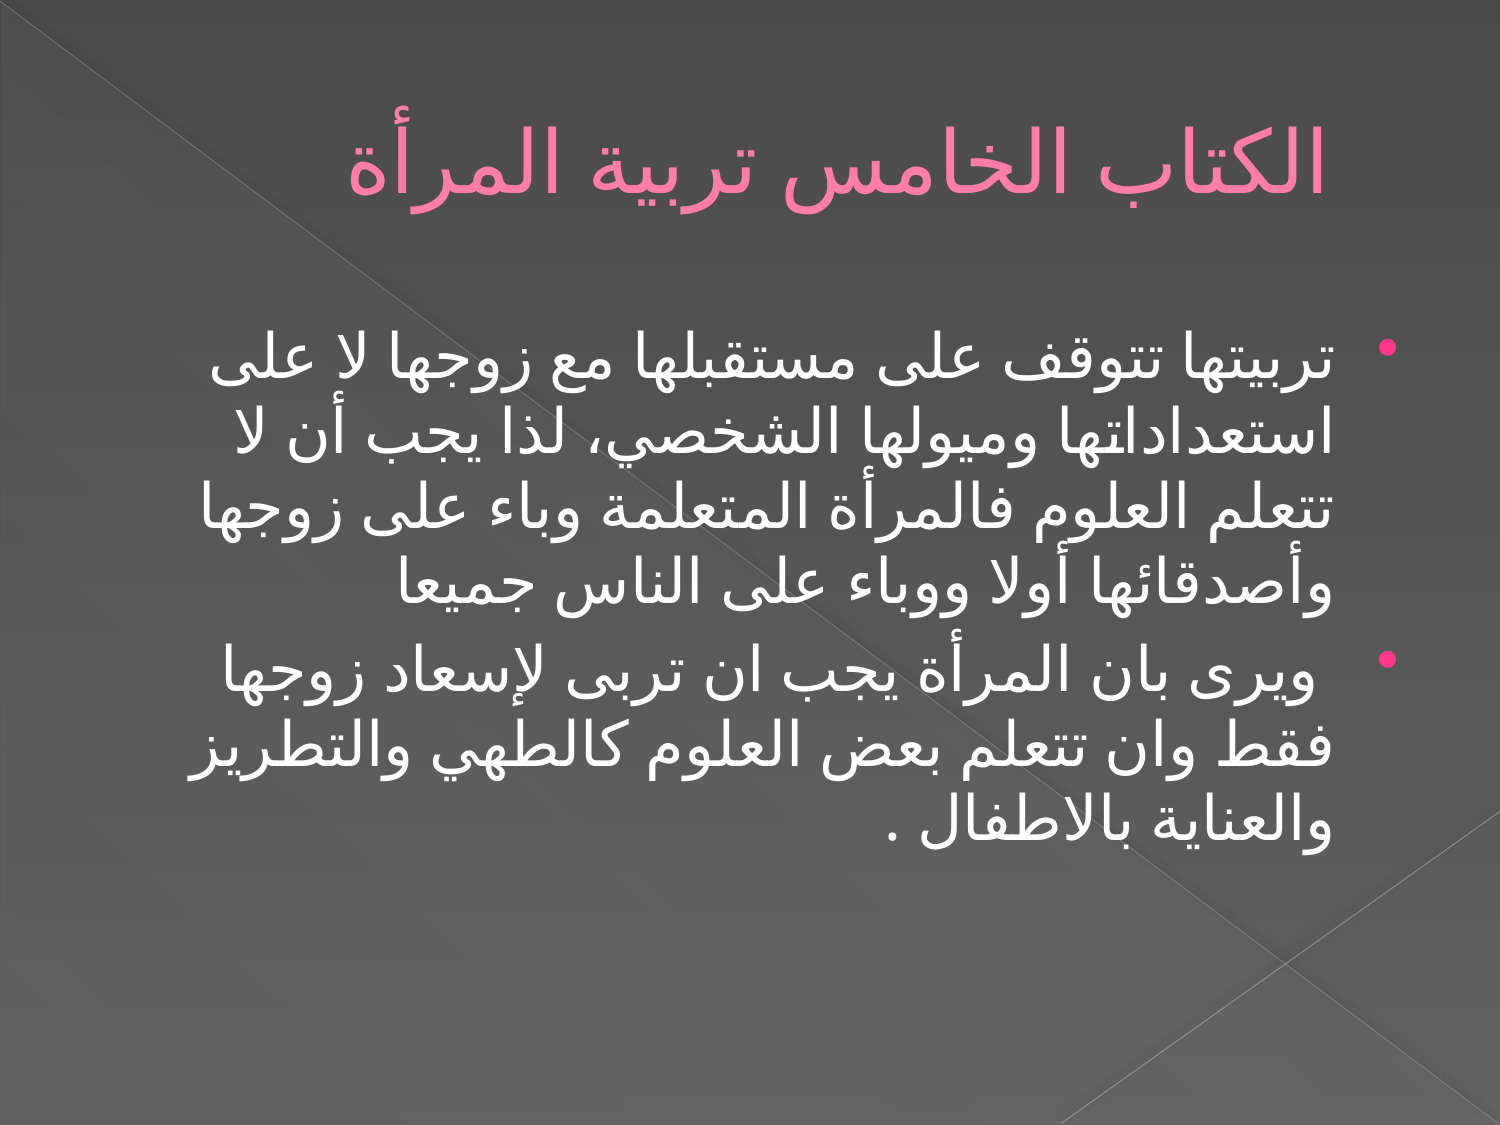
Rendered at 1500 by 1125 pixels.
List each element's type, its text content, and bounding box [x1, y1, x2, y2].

title الكتاب الخامس تربية المرأة [75, 43, 1425, 274]
list تربيتها تتوقف على مستقبلها مع زوجها لا على استعداداتها وميولها الشخصي، لذا يجب أن لا تتعلم العلوم فالمرأة المتعلمة وباء على زوجها وأصدقائها أولا ووباء على الناس جميعا ويرى بان المرأة يجب ان تربى لإسعاد زوجها فقط وان تتعلم بعض العلوم كالطهي والتطريز والعناية بالاطفال . [75, 308, 1425, 1059]
